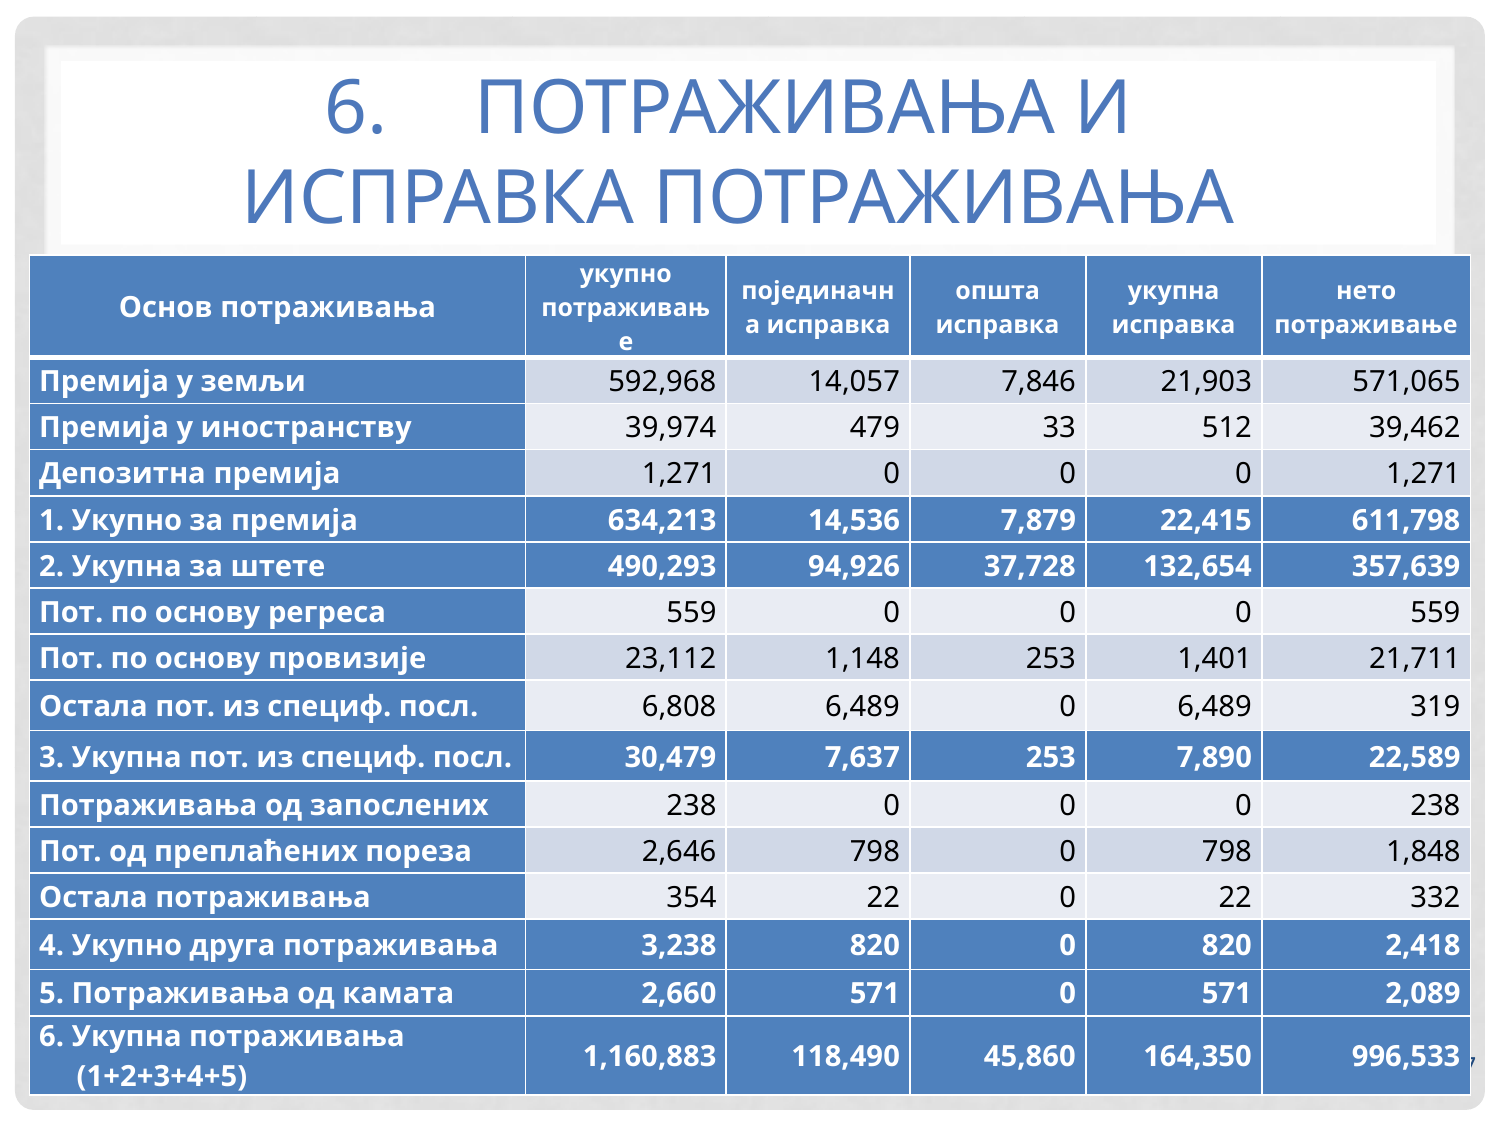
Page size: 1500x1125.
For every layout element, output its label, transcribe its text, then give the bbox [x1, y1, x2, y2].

table_cell 33 [911, 404, 1085, 449]
table_cell 22 [727, 874, 909, 918]
table_cell 611,798 [1263, 497, 1470, 541]
table_cell 238 [1263, 782, 1470, 826]
table_cell 22,415 [1087, 497, 1261, 541]
table_cell 1,271 [1263, 450, 1470, 495]
table_cell 14,536 [727, 497, 909, 541]
table_cell 592,968 [526, 360, 725, 403]
table_cell 479 [727, 404, 909, 449]
table_cell 21,903 [1087, 360, 1261, 403]
table_cell 1,160,883 [526, 1017, 725, 1094]
table_cell 6,489 [727, 681, 909, 730]
table_cell 2,646 [526, 828, 725, 872]
table_cell 571,065 [1263, 360, 1470, 403]
table_cell 6,808 [526, 681, 725, 730]
table_cell 0 [911, 589, 1085, 633]
table_cell Премија у земљи [30, 360, 525, 403]
table_cell 6,489 [1087, 681, 1261, 730]
table_cell 39,462 [1263, 404, 1470, 449]
table_cell 118,490 [727, 1017, 909, 1094]
table_cell 357,639 [1263, 543, 1470, 587]
table_cell 94,926 [727, 543, 909, 587]
table_cell 634,213 [526, 497, 725, 541]
table_cell 2,660 [526, 970, 725, 1015]
table_header укупно потраживање [526, 256, 725, 355]
table_cell 238 [526, 782, 725, 826]
table_cell 37,728 [911, 543, 1085, 587]
table_cell 21,711 [1263, 635, 1470, 679]
table_cell 45,860 [911, 1017, 1085, 1094]
table_cell 4. Укупно друга потраживања [30, 920, 525, 969]
table_cell 2,089 [1263, 970, 1470, 1015]
table_cell 253 [911, 635, 1085, 679]
table_cell 319 [1263, 681, 1470, 730]
table_cell 0 [1087, 450, 1261, 495]
table_cell 253 [911, 731, 1085, 780]
table_cell 30,479 [526, 731, 725, 780]
table_cell 354 [526, 874, 725, 918]
table_cell 2,418 [1263, 920, 1470, 969]
table_header појединачна исправка [727, 256, 909, 355]
table_header општа исправка [911, 256, 1085, 355]
table_cell 0 [1087, 589, 1261, 633]
table_cell 1. Укупно за премија [30, 497, 525, 541]
table_cell 6. Укупна потраживања (1+2+3+4+5) [30, 1017, 525, 1094]
table_cell 1,148 [727, 635, 909, 679]
table_cell 23,112 [526, 635, 725, 679]
table_cell 798 [727, 828, 909, 872]
table_cell 0 [911, 828, 1085, 872]
table_cell 7,846 [911, 360, 1085, 403]
table_cell 820 [727, 920, 909, 969]
table_cell Остала потраживања [30, 874, 525, 918]
table_cell 0 [911, 920, 1085, 969]
table_cell 1,848 [1263, 828, 1470, 872]
table_cell 5. Потраживања од камата [30, 970, 525, 1015]
table_cell Пот. од преплаћених пореза [30, 828, 525, 872]
table_cell 14,057 [727, 360, 909, 403]
table_header Основ потраживања [30, 256, 525, 355]
table_cell 2. Укупна за штете [30, 543, 525, 587]
table_cell 0 [911, 782, 1085, 826]
table_cell 0 [911, 874, 1085, 918]
table_cell 7,879 [911, 497, 1085, 541]
table_cell Премија у иностранству [30, 404, 525, 449]
table_cell Пот. по основу провизије [30, 635, 525, 679]
table_cell 0 [727, 782, 909, 826]
table_header нето потраживање [1263, 256, 1470, 355]
table_cell 7,637 [727, 731, 909, 780]
table_cell 512 [1087, 404, 1261, 449]
table_cell 0 [911, 681, 1085, 730]
table_cell 1,271 [526, 450, 725, 495]
table_cell 0 [727, 589, 909, 633]
table_header укупна исправка [1087, 256, 1261, 355]
table_cell 1,401 [1087, 635, 1261, 679]
title 6. Потраживања и исправка потраживања [53, 66, 1424, 232]
table_cell Потраживања од запослених [30, 782, 525, 826]
table_cell 0 [911, 970, 1085, 1015]
table_cell 798 [1087, 828, 1261, 872]
table_cell 996,533 [1263, 1017, 1470, 1094]
table_cell 0 [1087, 782, 1261, 826]
table_cell 0 [727, 450, 909, 495]
table_cell 39,974 [526, 404, 725, 449]
table_cell Депозитна премија [30, 450, 525, 495]
table_cell 571 [727, 970, 909, 1015]
table_cell 132,654 [1087, 543, 1261, 587]
table_cell 571 [1087, 970, 1261, 1015]
table_cell 332 [1263, 874, 1470, 918]
table_cell 7,890 [1087, 731, 1261, 780]
table_cell Остала пот. из специф. посл. [30, 681, 525, 730]
slide_number 37 [1401, 1035, 1492, 1100]
table_cell 490,293 [526, 543, 725, 587]
table_cell 559 [1263, 589, 1470, 633]
table_cell 3,238 [526, 920, 725, 969]
table_cell Пот. по основу регреса [30, 589, 525, 633]
table_cell 820 [1087, 920, 1261, 969]
table_cell 559 [526, 589, 725, 633]
table_cell 22 [1087, 874, 1261, 918]
table_cell 0 [911, 450, 1085, 495]
table_cell 22,589 [1263, 731, 1470, 780]
table_cell 3. Укупна пот. из специф. посл. [30, 731, 525, 780]
table_cell 164,350 [1087, 1017, 1261, 1094]
